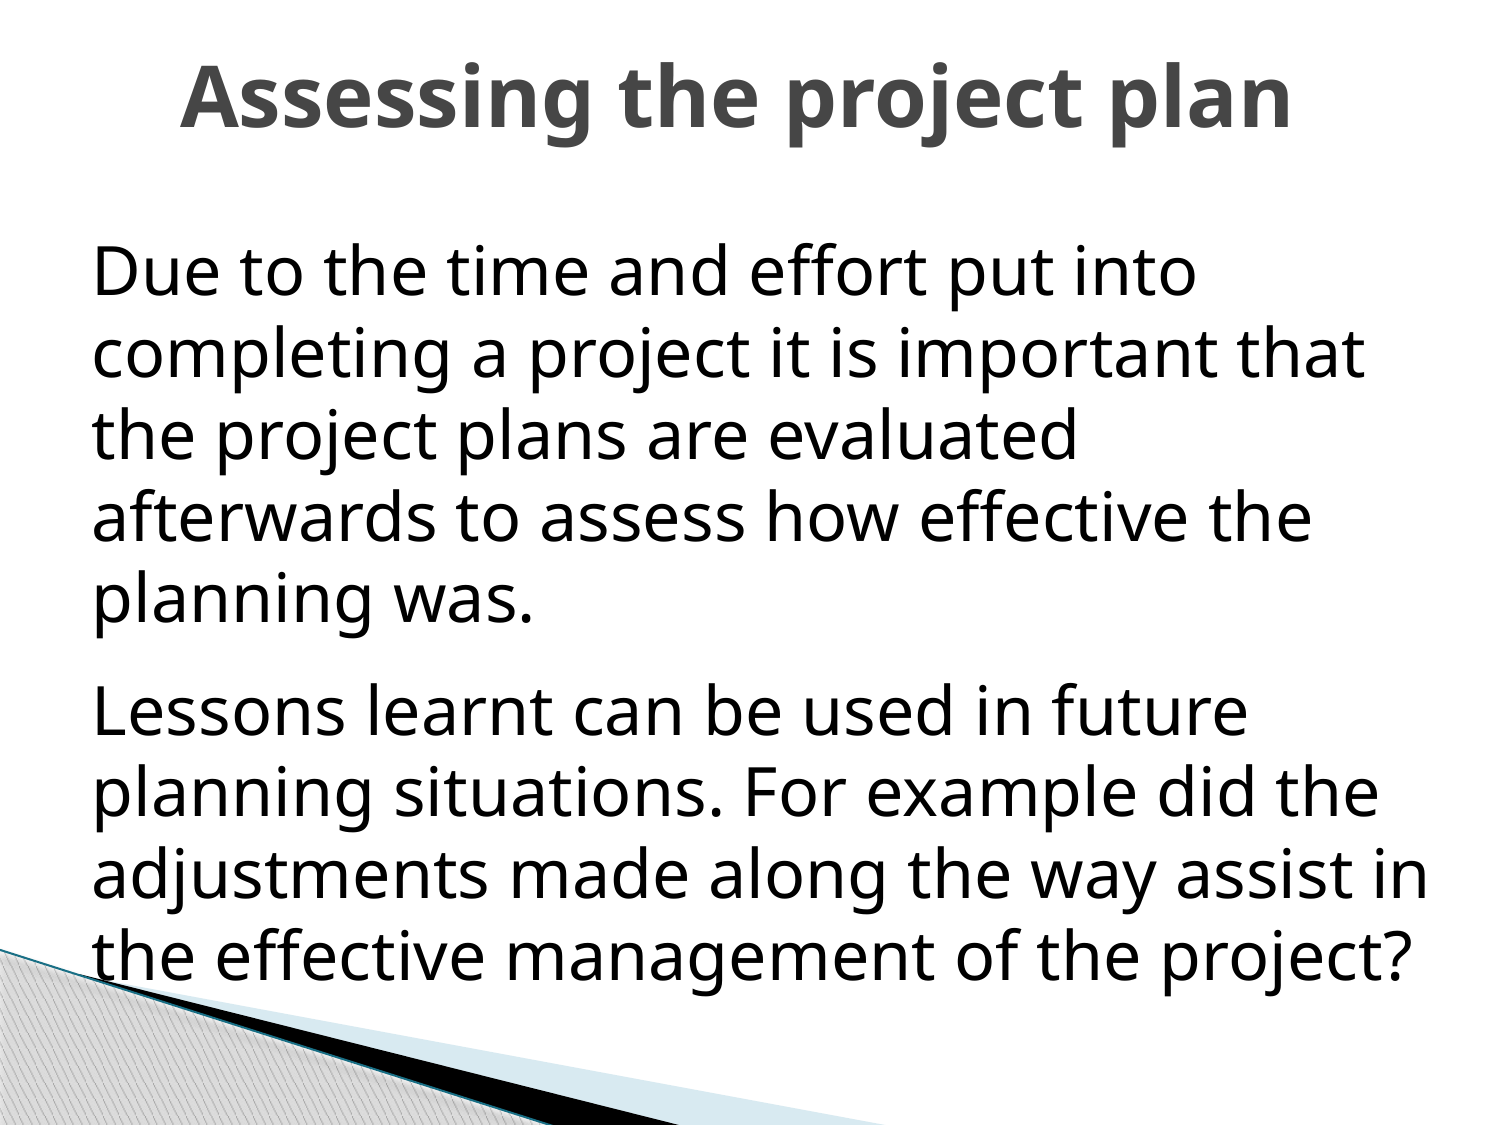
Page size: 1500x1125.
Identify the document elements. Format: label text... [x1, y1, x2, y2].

title Assessing the project plan [100, 0, 1376, 188]
list Due to the time and effort put into completing a project it is important that the project plans are evaluated afterwards to assess how effective the planning was. Lessons learnt can be used in future planning situations. For example did the adjustments made along the way assist in the effective management of the project? [76, 219, 1447, 1071]
